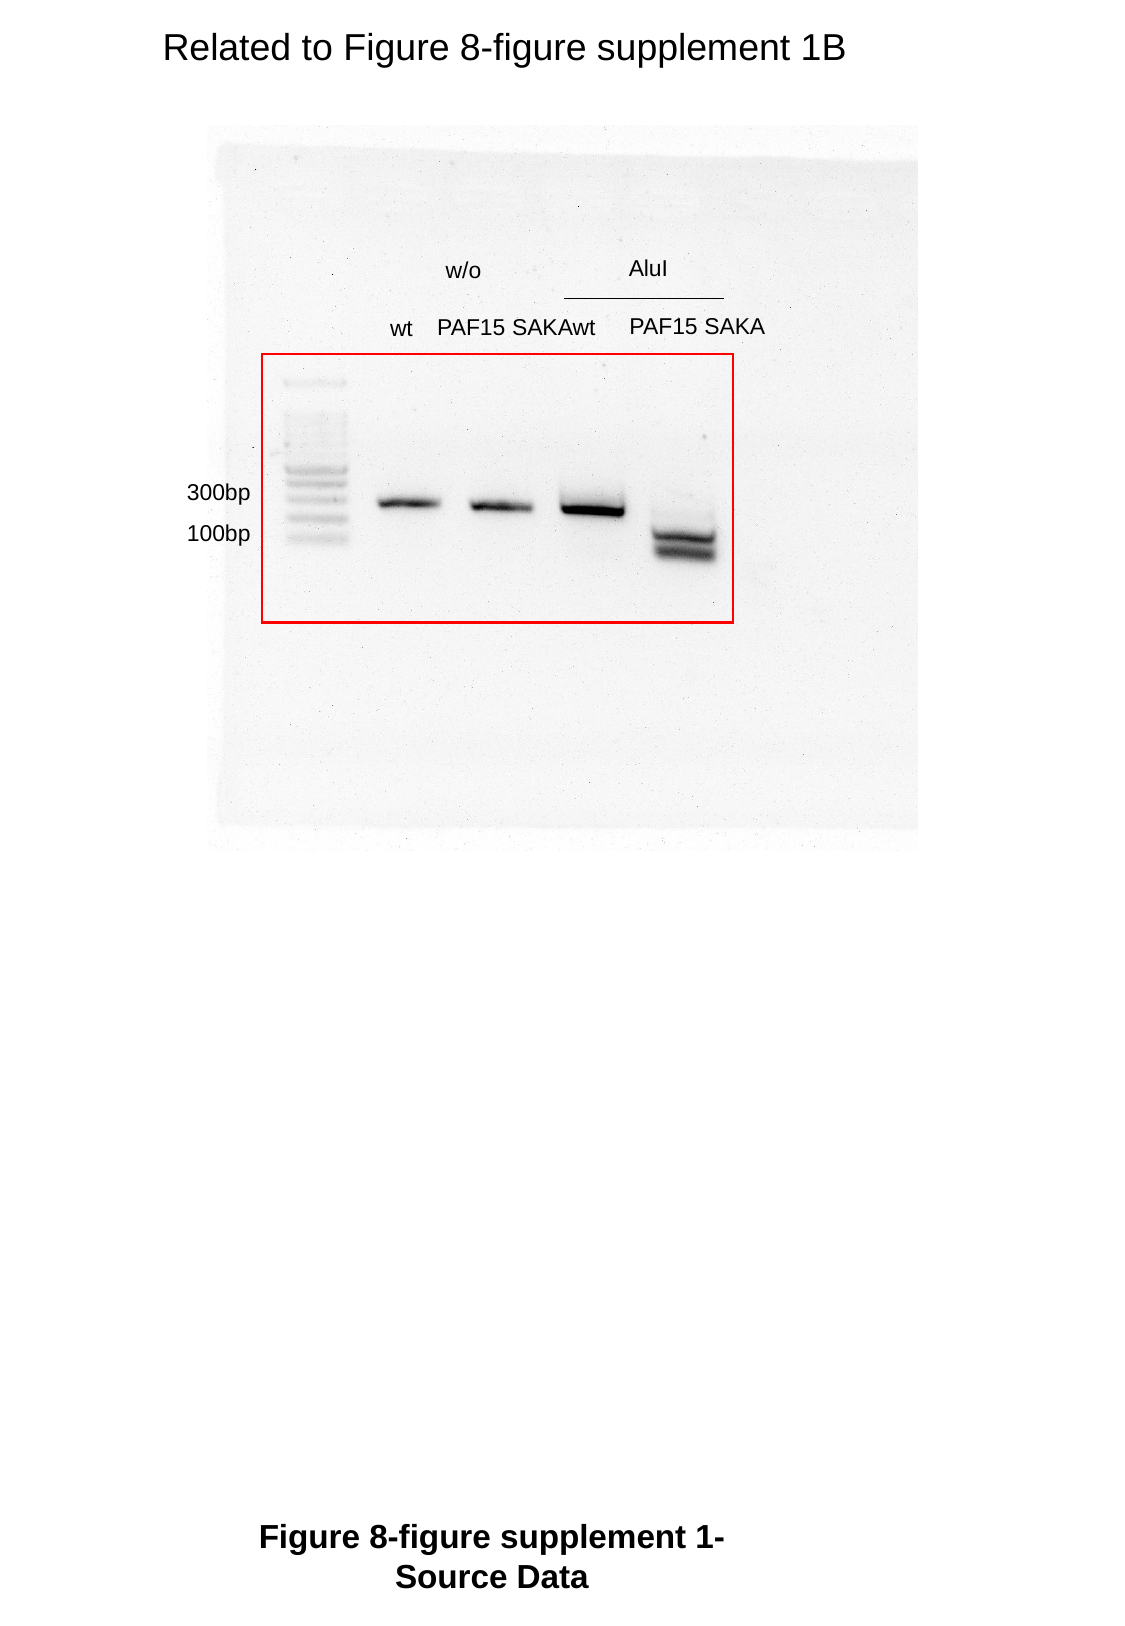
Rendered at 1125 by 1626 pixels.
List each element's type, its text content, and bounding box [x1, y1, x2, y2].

text_box 100bp [172, 513, 207, 554]
text_box Related to Figure 8-figure supplement 1B [147, 15, 862, 75]
text_box Figure 8-figure supplement 1-Source Data [210, 1507, 774, 1603]
text_box 300bp [172, 470, 207, 513]
picture [207, 125, 918, 851]
